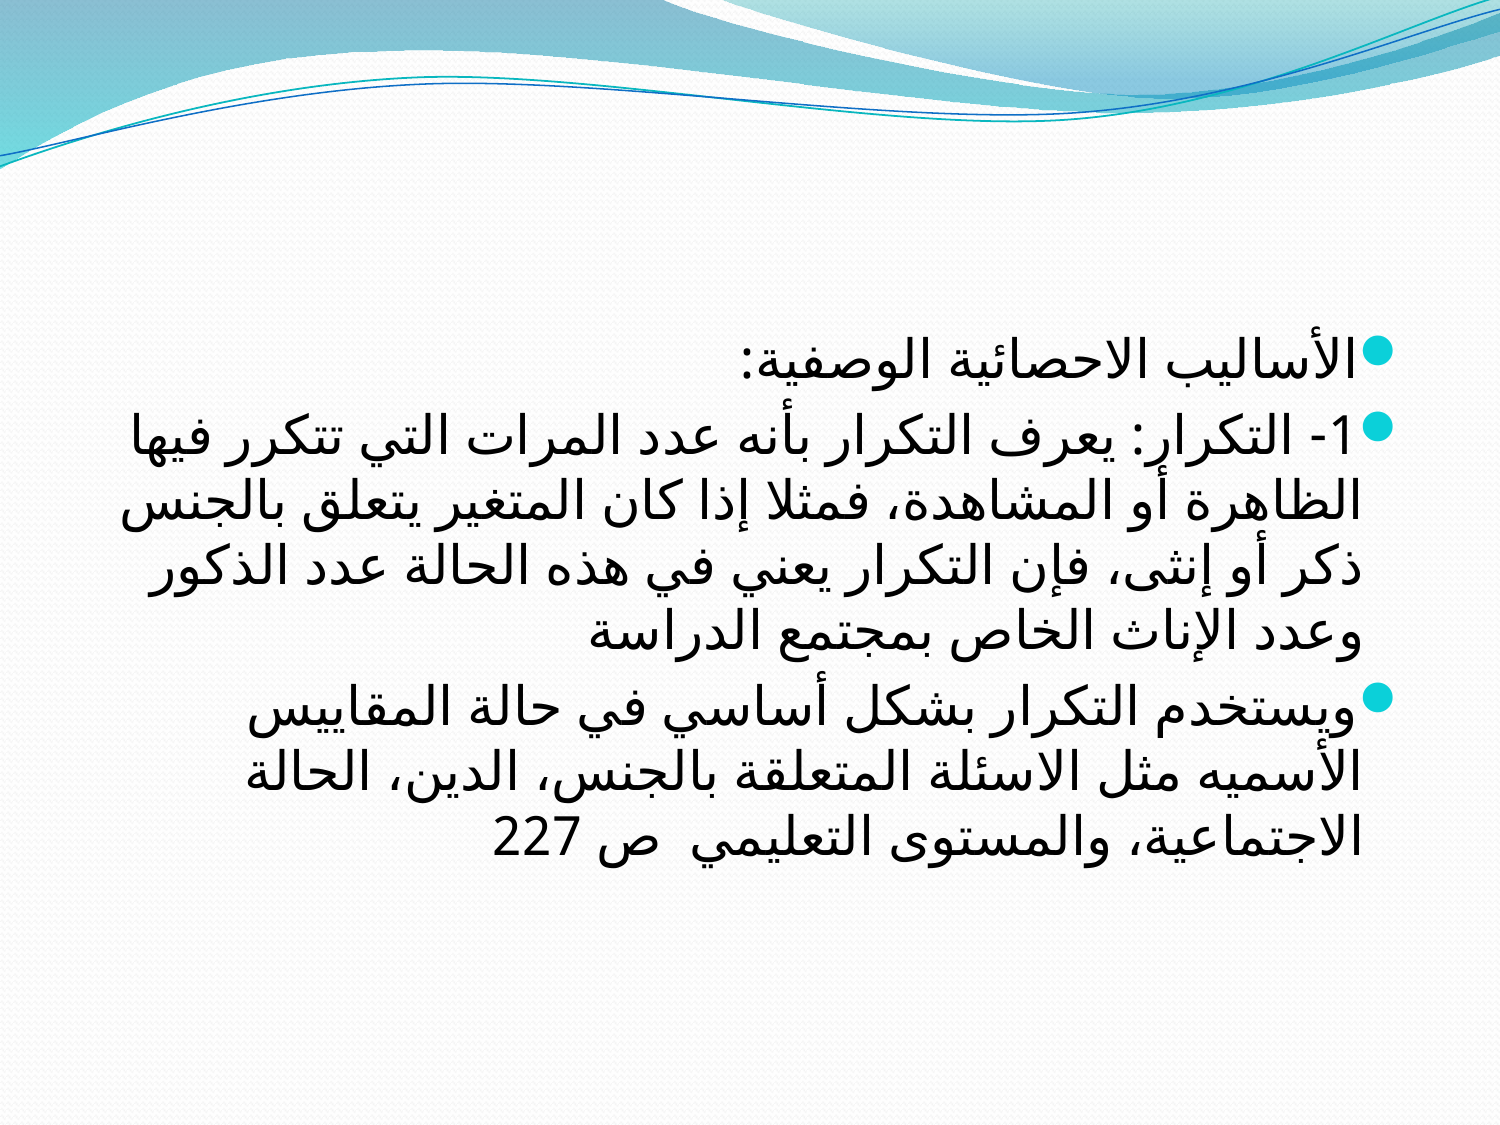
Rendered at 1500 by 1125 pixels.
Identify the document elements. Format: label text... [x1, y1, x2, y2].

list الأساليب الاحصائية الوصفية: 1- التكرار: يعرف التكرار بأنه عدد المرات التي تتكرر فيها الظاهرة أو المشاهدة، فمثلا إذا كان المتغير يتعلق بالجنس ذكر أو إنثى، فإن التكرار يعني في هذه الحالة عدد الذكور وعدد الإناث الخاص بمجتمع الدراسة ويستخدم التكرار بشكل أساسي في حالة المقاييس الأسميه مثل الاسئلة المتعلقة بالجنس، الدين، الحالة الاجتماعية، والمستوى التعليمي ص 227 [75, 317, 1425, 1038]
